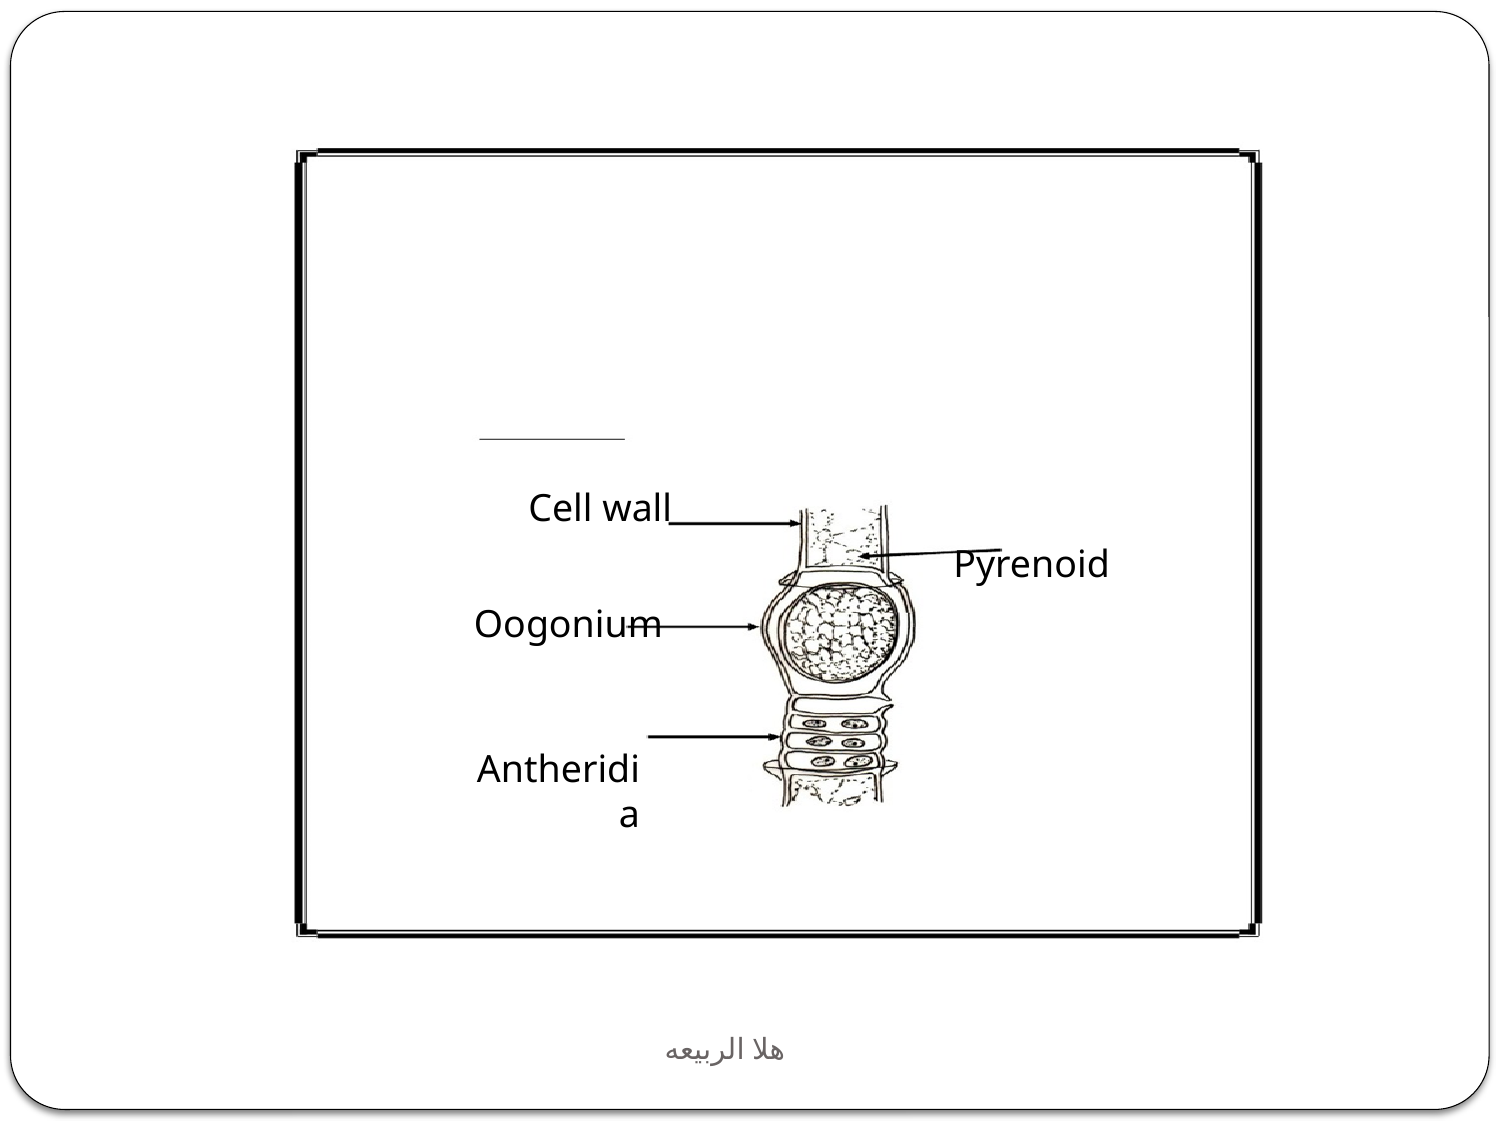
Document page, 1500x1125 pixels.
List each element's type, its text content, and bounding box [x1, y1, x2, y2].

footer هلا الربيعه [150, 1012, 800, 1088]
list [262, 115, 1328, 1010]
